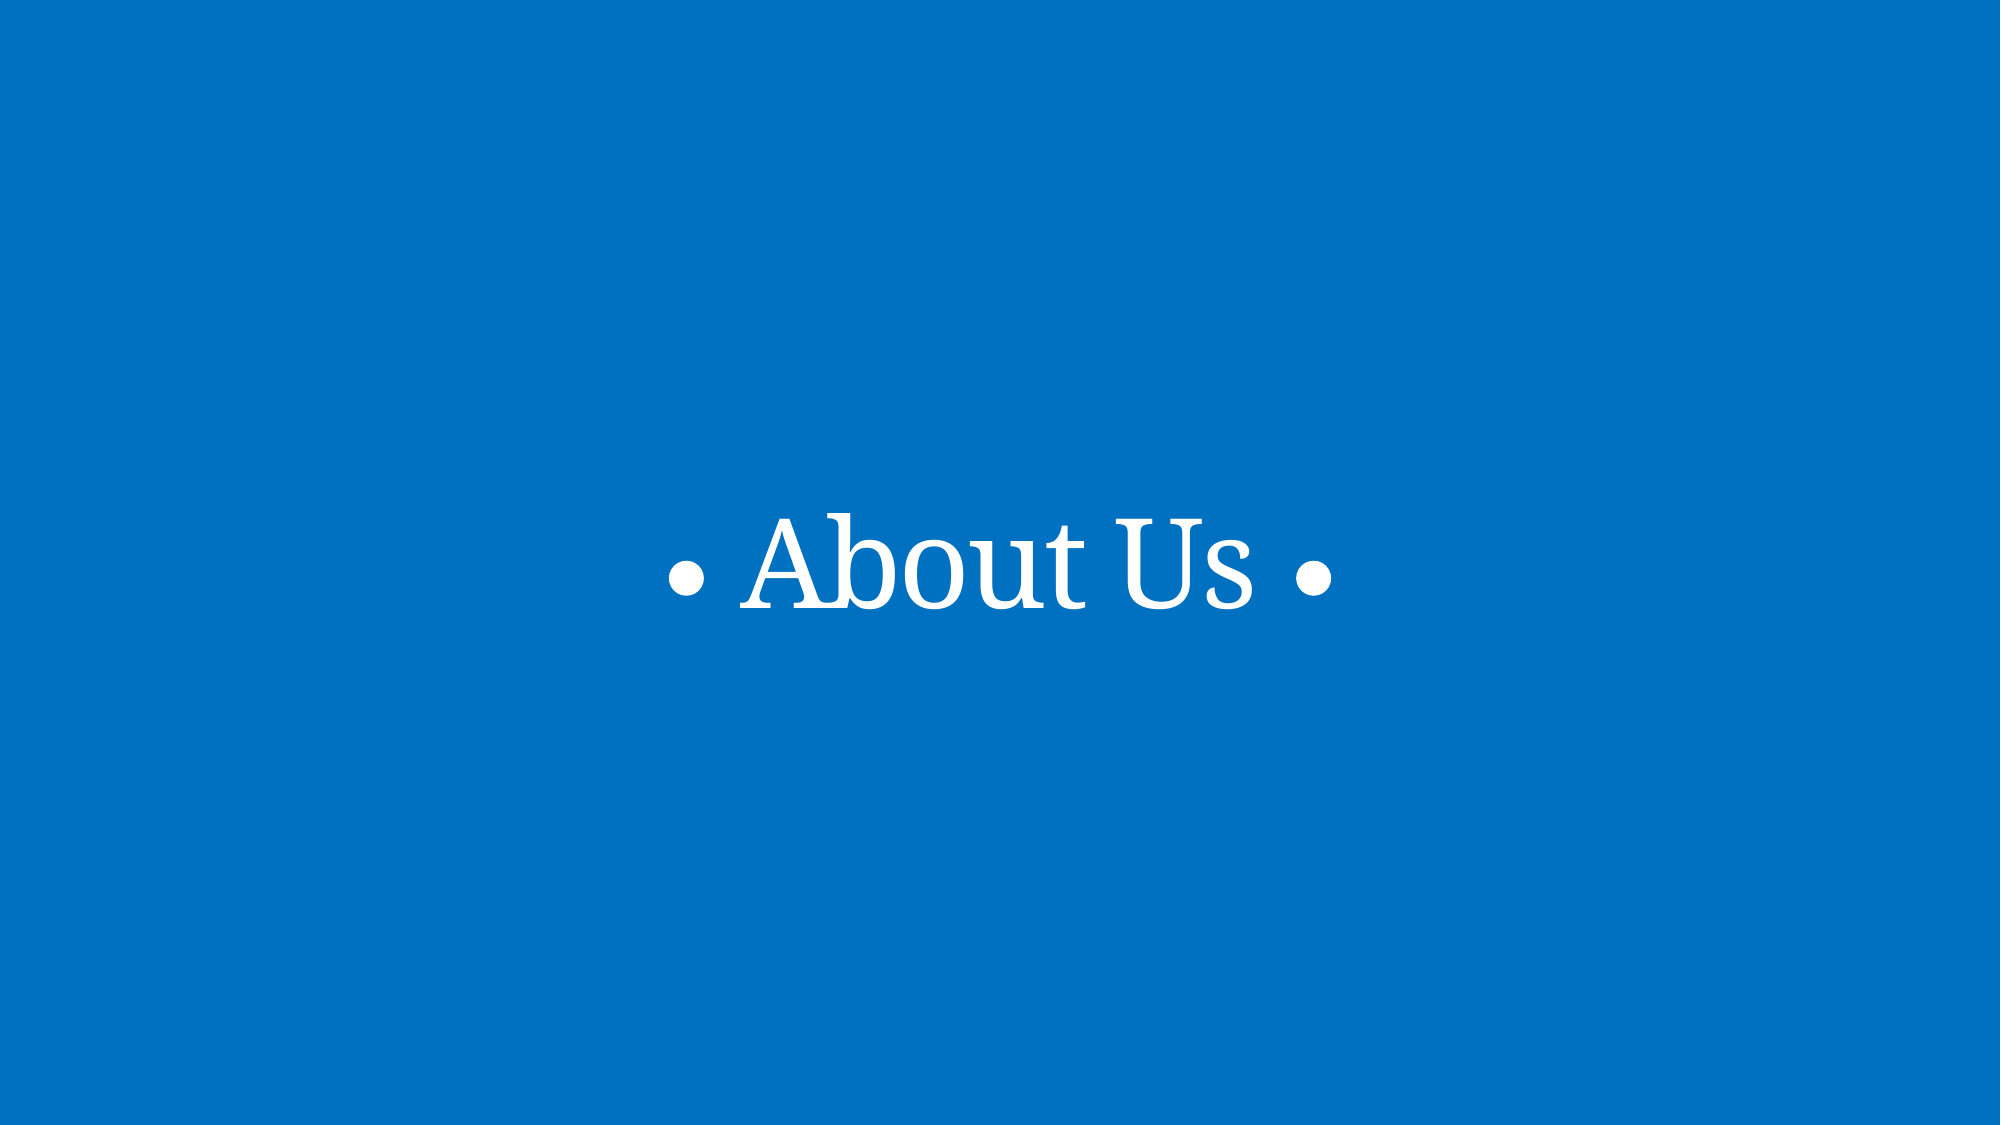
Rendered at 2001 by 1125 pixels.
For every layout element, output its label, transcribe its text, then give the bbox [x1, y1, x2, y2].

list About Us [710, 492, 1288, 643]
